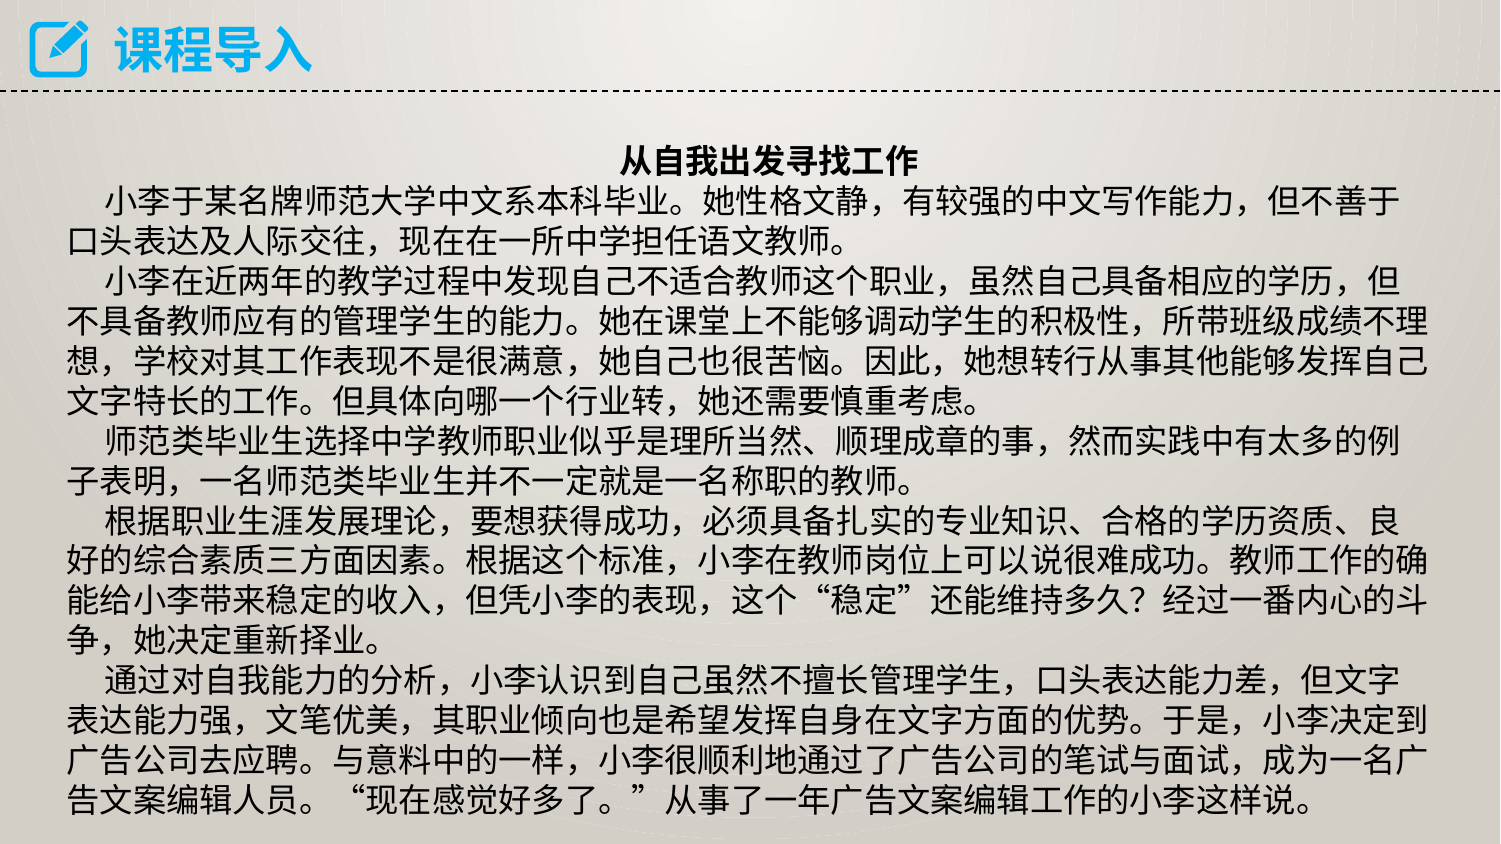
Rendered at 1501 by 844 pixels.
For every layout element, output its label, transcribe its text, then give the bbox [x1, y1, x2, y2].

text_box 从自我出发寻找工作 小李于某名牌师范大学中文系本科毕业。她性格文静，有较强的中文写作能力，但不善于口头表达及人际交往，现在在一所中学担任语文教师。 小李在近两年的教学过程中发现自己不适合教师这个职业，虽然自己具备相应的学历，但不具备教师应有的管理学生的能力。她在课堂上不能够调动学生的积极性，所带班级成绩不理想，学校对其工作表现不是很满意，她自己也很苦恼。因此，她想转行从事其他能够发挥自己文字特长的工作。但具体向哪一个行业转，她还需要慎重考虑。 师范类毕业生选择中学教师职业似乎是理所当然、顺理成章的事，然而实践中有太多的例子表明，一名师范类毕业生并不一定就是一名称职的教师。 根据职业生涯发展理论，要想获得成功，必须具备扎实的专业知识、合格的学历资质、良好的综合素质三方面因素。根据这个标准，小李在教师岗位上可以说很难成功。教师工作的确能给小李带来稳定的收入，但凭小李的表现，这个“稳定”还能维持多久？经过一番内心的斗争，她决定重新择业。 通过对自我能力的分析，小李认识到自己虽然不擅长管理学生，口头表达能力差，但文字表达能力强，文笔优美，其职业倾向也是希望发挥自身在文字方面的优势。于是，小李决定到广告公司去应聘。与意料中的一样，小李很顺利地通过了广告公司的笔试与面试，成为一名广告文案编辑人员。“现在感觉好多了。”从事了一年广告文案编辑工作的小李这样说。 [51, 133, 1449, 827]
text_box [29, 21, 87, 78]
text_box [49, 20, 89, 58]
text_box 课程导入 [98, 10, 1233, 86]
